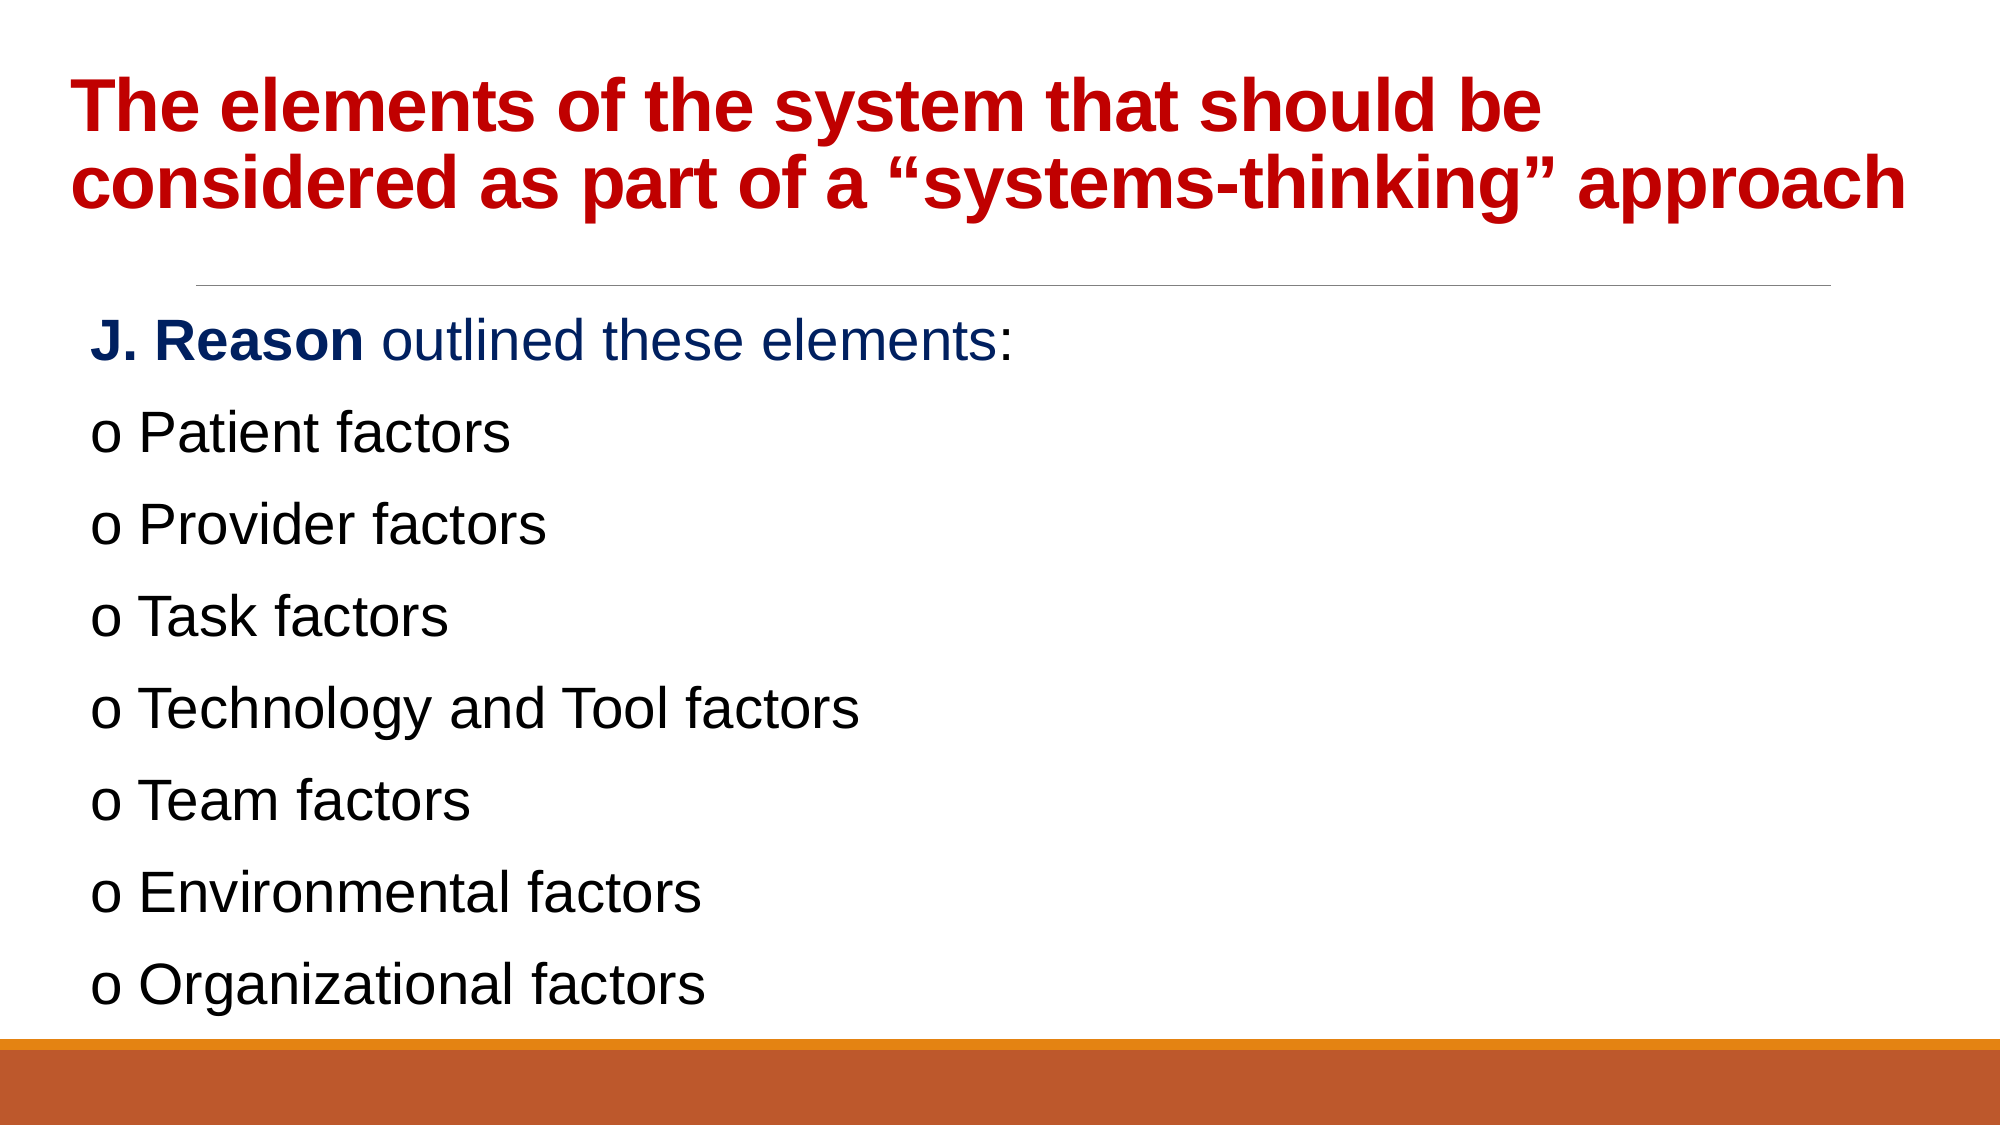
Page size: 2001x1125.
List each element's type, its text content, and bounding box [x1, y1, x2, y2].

title The elements of the system that should be considered as part of a “systems-thinking” approach [55, 48, 1942, 232]
list J. Reason outlined these elements: o Patient factors o Provider factors o Task factors o Technology and Tool factors o Team factors o Environmental factors o Organizational factors [75, 302, 1942, 1029]
